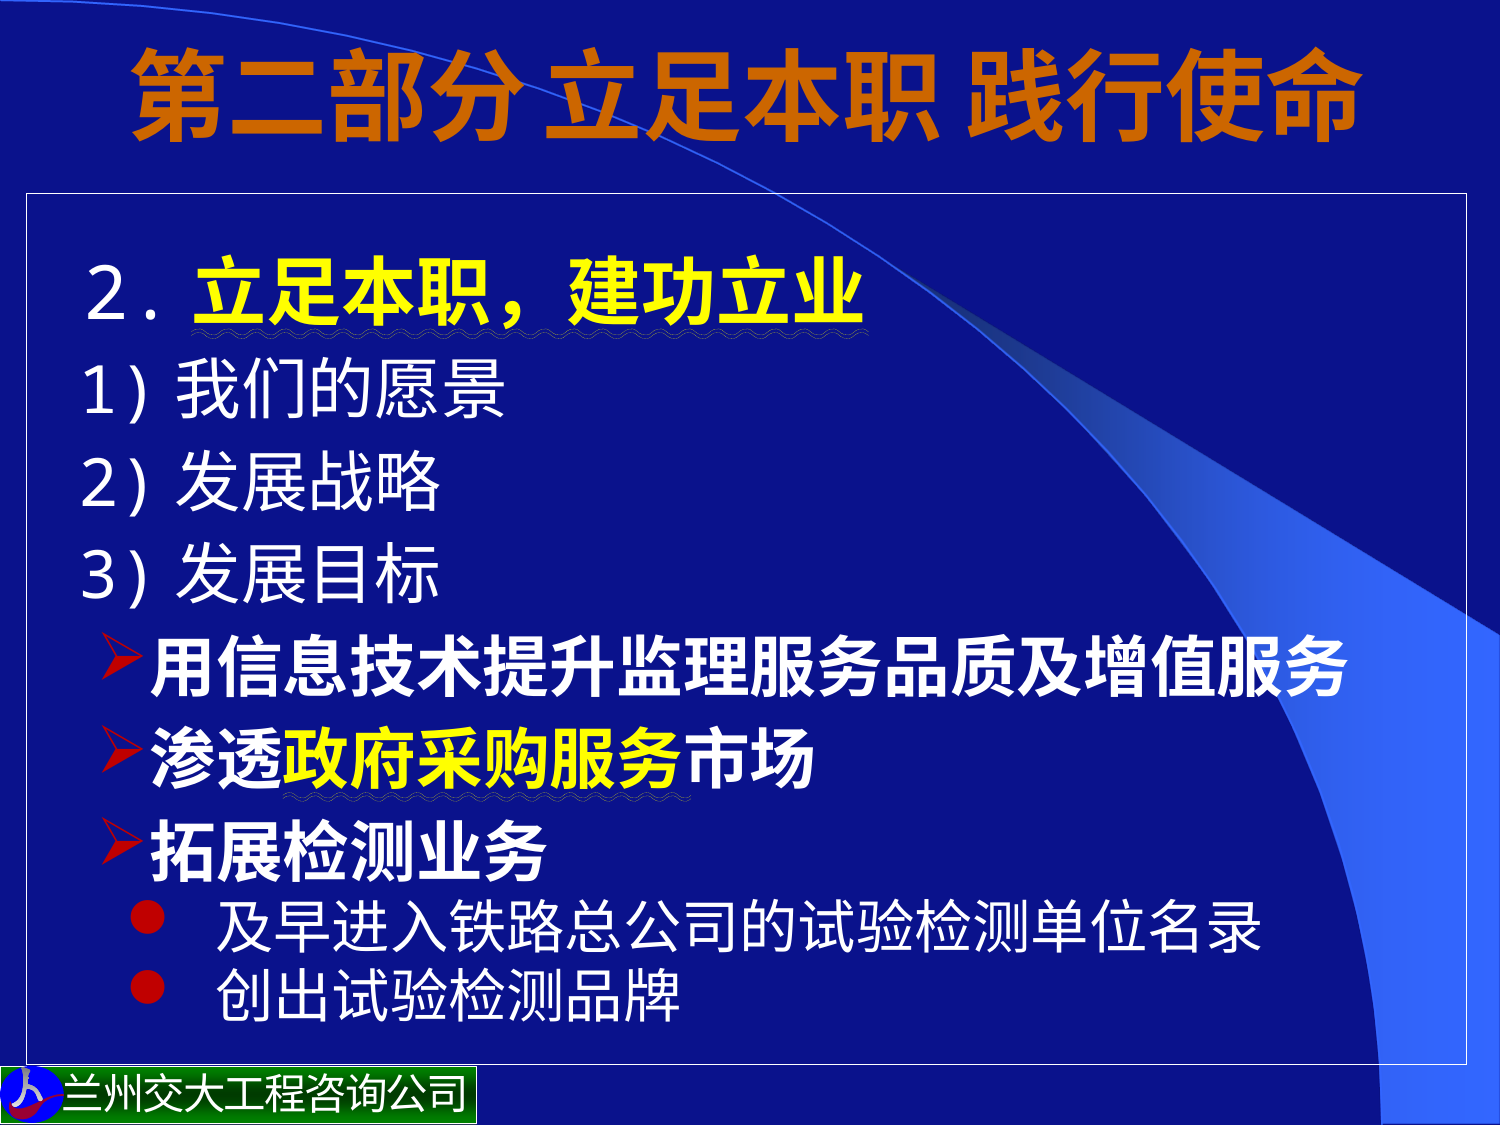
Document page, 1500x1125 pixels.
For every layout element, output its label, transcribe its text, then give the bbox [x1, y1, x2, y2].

title 第二部分 立足本职 践行使命 [26, 0, 1467, 188]
picture [0, 0, 1500, 1125]
list 2.立足本职，建功立业 1)我们的愿景 2)发展战略 3)发展目标 用信息技术提升监理服务品质及增值服务 渗透政府采购服务市场 拓展检测业务 及早进入铁路总公司的试验检测单位名录 创出试验检测品牌 [26, 193, 1467, 1065]
